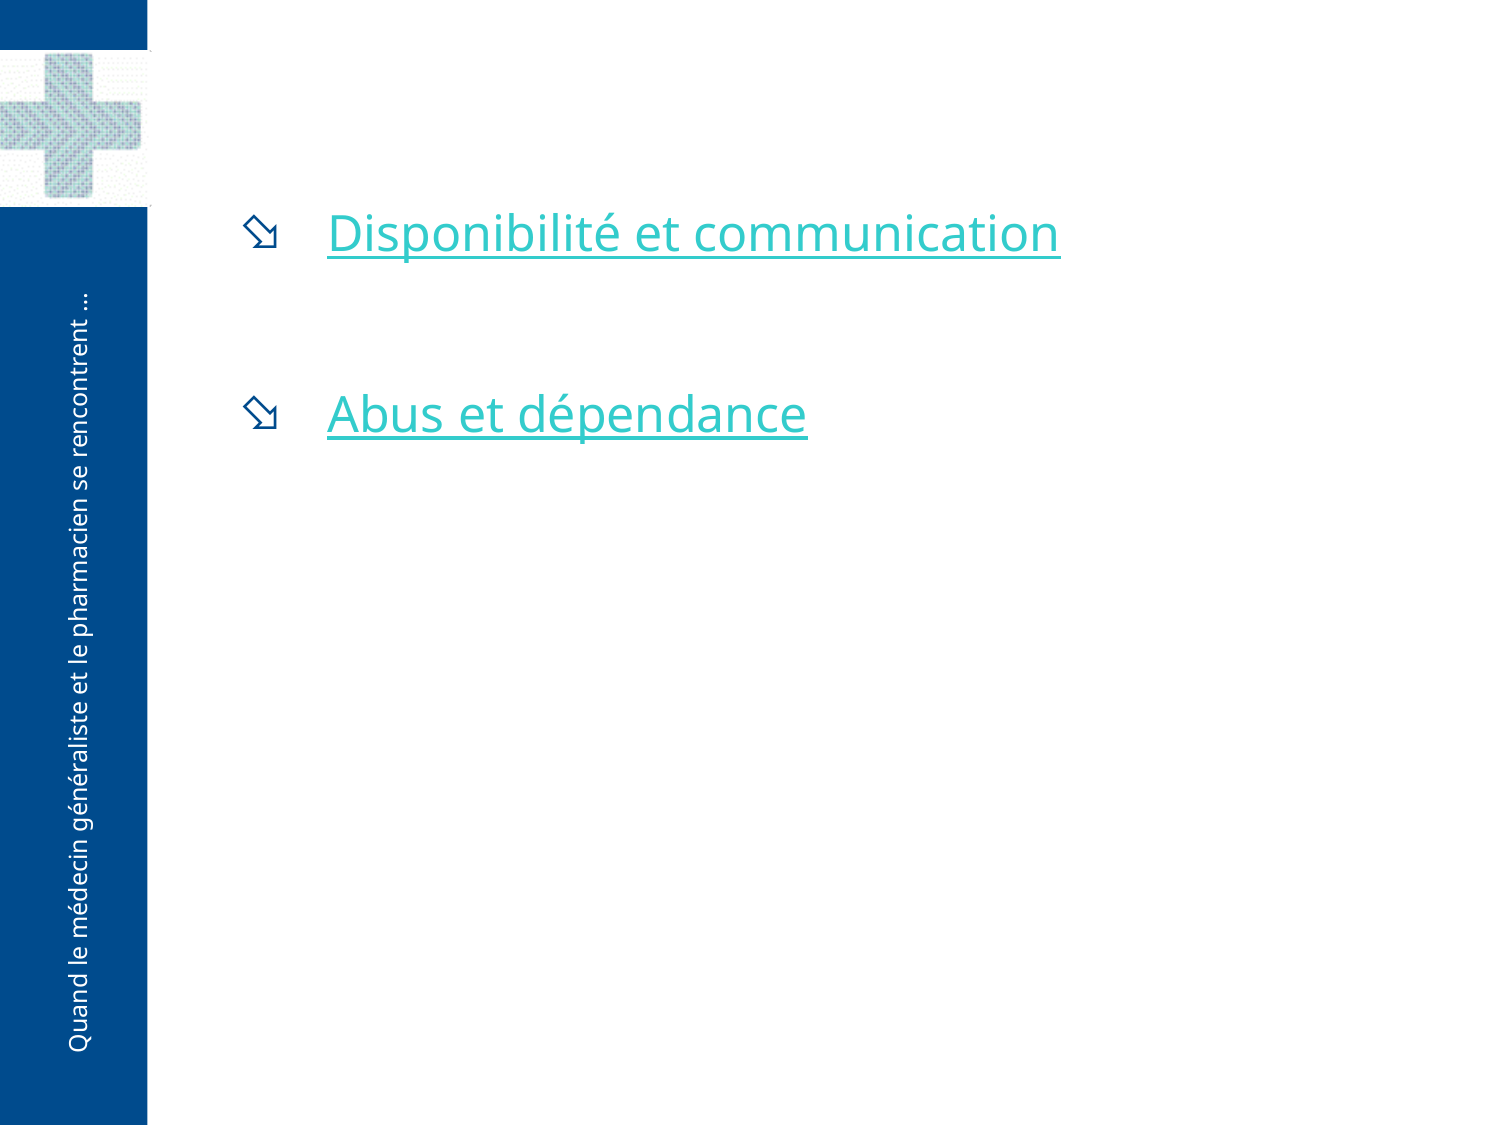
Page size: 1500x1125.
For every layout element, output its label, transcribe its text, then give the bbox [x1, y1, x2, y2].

picture [0, 50, 152, 207]
list Disponibilité et communication Abus et dépendance [223, 194, 1464, 1059]
